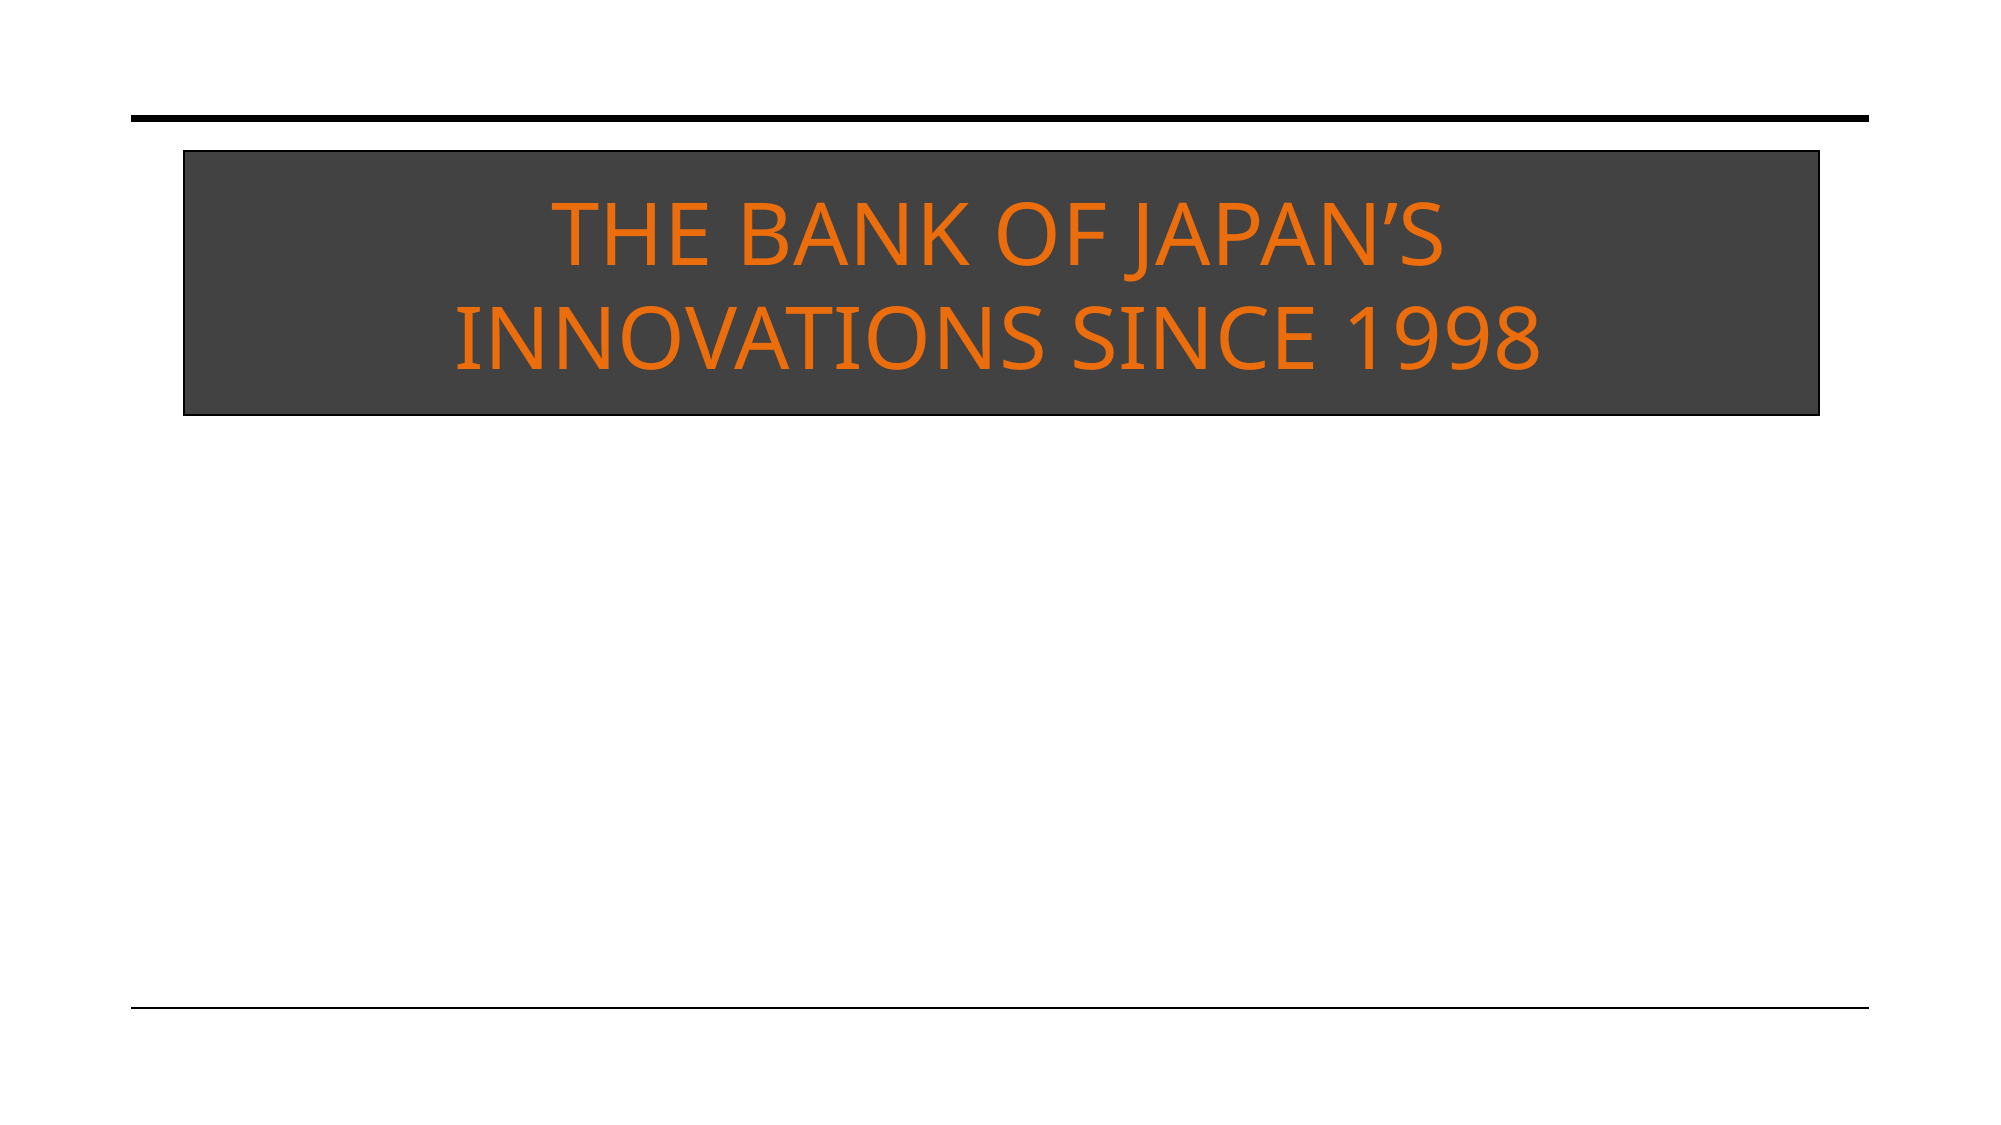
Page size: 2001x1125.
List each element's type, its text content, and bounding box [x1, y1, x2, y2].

title THE BANK OF JAPAN’S INNOVATIONS SINCE 1998 [263, 170, 1737, 396]
text_box [183, 150, 1820, 416]
